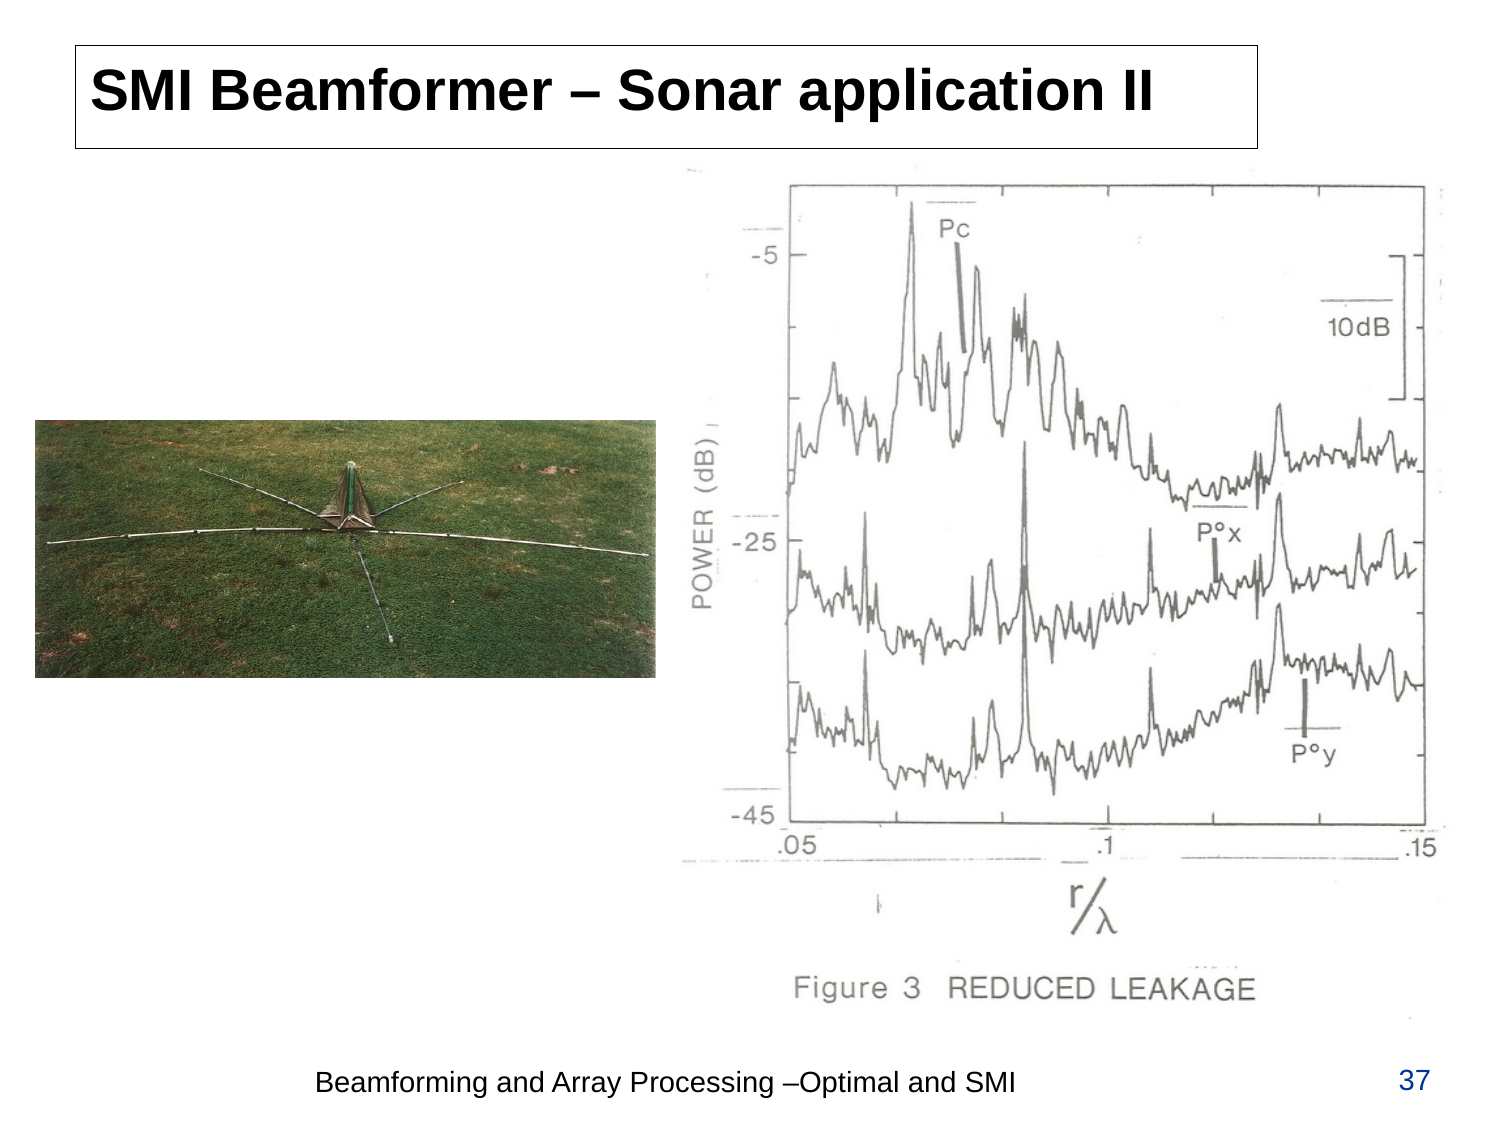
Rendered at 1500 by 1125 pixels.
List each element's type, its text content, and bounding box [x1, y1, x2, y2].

picture [678, 160, 1452, 1019]
picture [35, 420, 656, 678]
slide_number 37 [1207, 1055, 1447, 1102]
title SMI Beamformer – Sonar application II [75, 45, 1258, 149]
